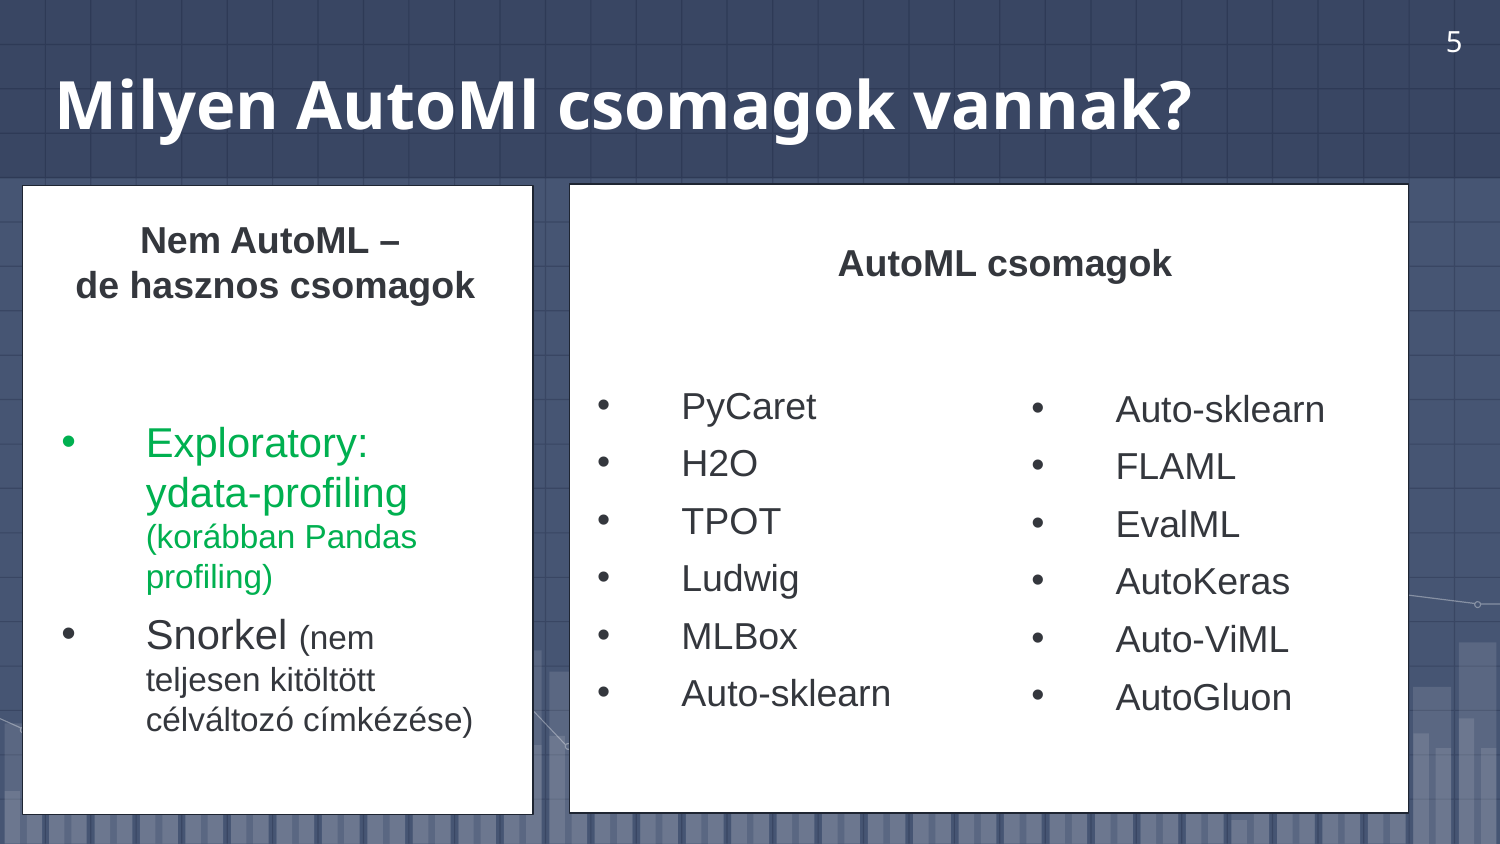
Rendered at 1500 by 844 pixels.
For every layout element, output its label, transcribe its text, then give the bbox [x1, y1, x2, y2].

text_box [20, 183, 535, 817]
text_box Exploratory: ydata-profiling (korábban Pandas profiling) Snorkel (nem teljesen kitöltött célváltozó címkézése) [46, 408, 505, 746]
text_box [567, 182, 1411, 815]
text_box PyCaret H2O TPOT Ludwig MLBox Auto-sklearn [582, 374, 1017, 722]
text_box Nem AutoML – de hasznos csomagok [39, 208, 511, 314]
title Milyen AutoMl csomagok vannak? [39, 17, 1329, 159]
slide_number 5 [1408, 0, 1500, 88]
text_box AutoML csomagok [820, 231, 1190, 292]
text_box Auto-sklearn FLAML EvalML AutoKeras Auto-ViML AutoGluon [1016, 377, 1409, 725]
